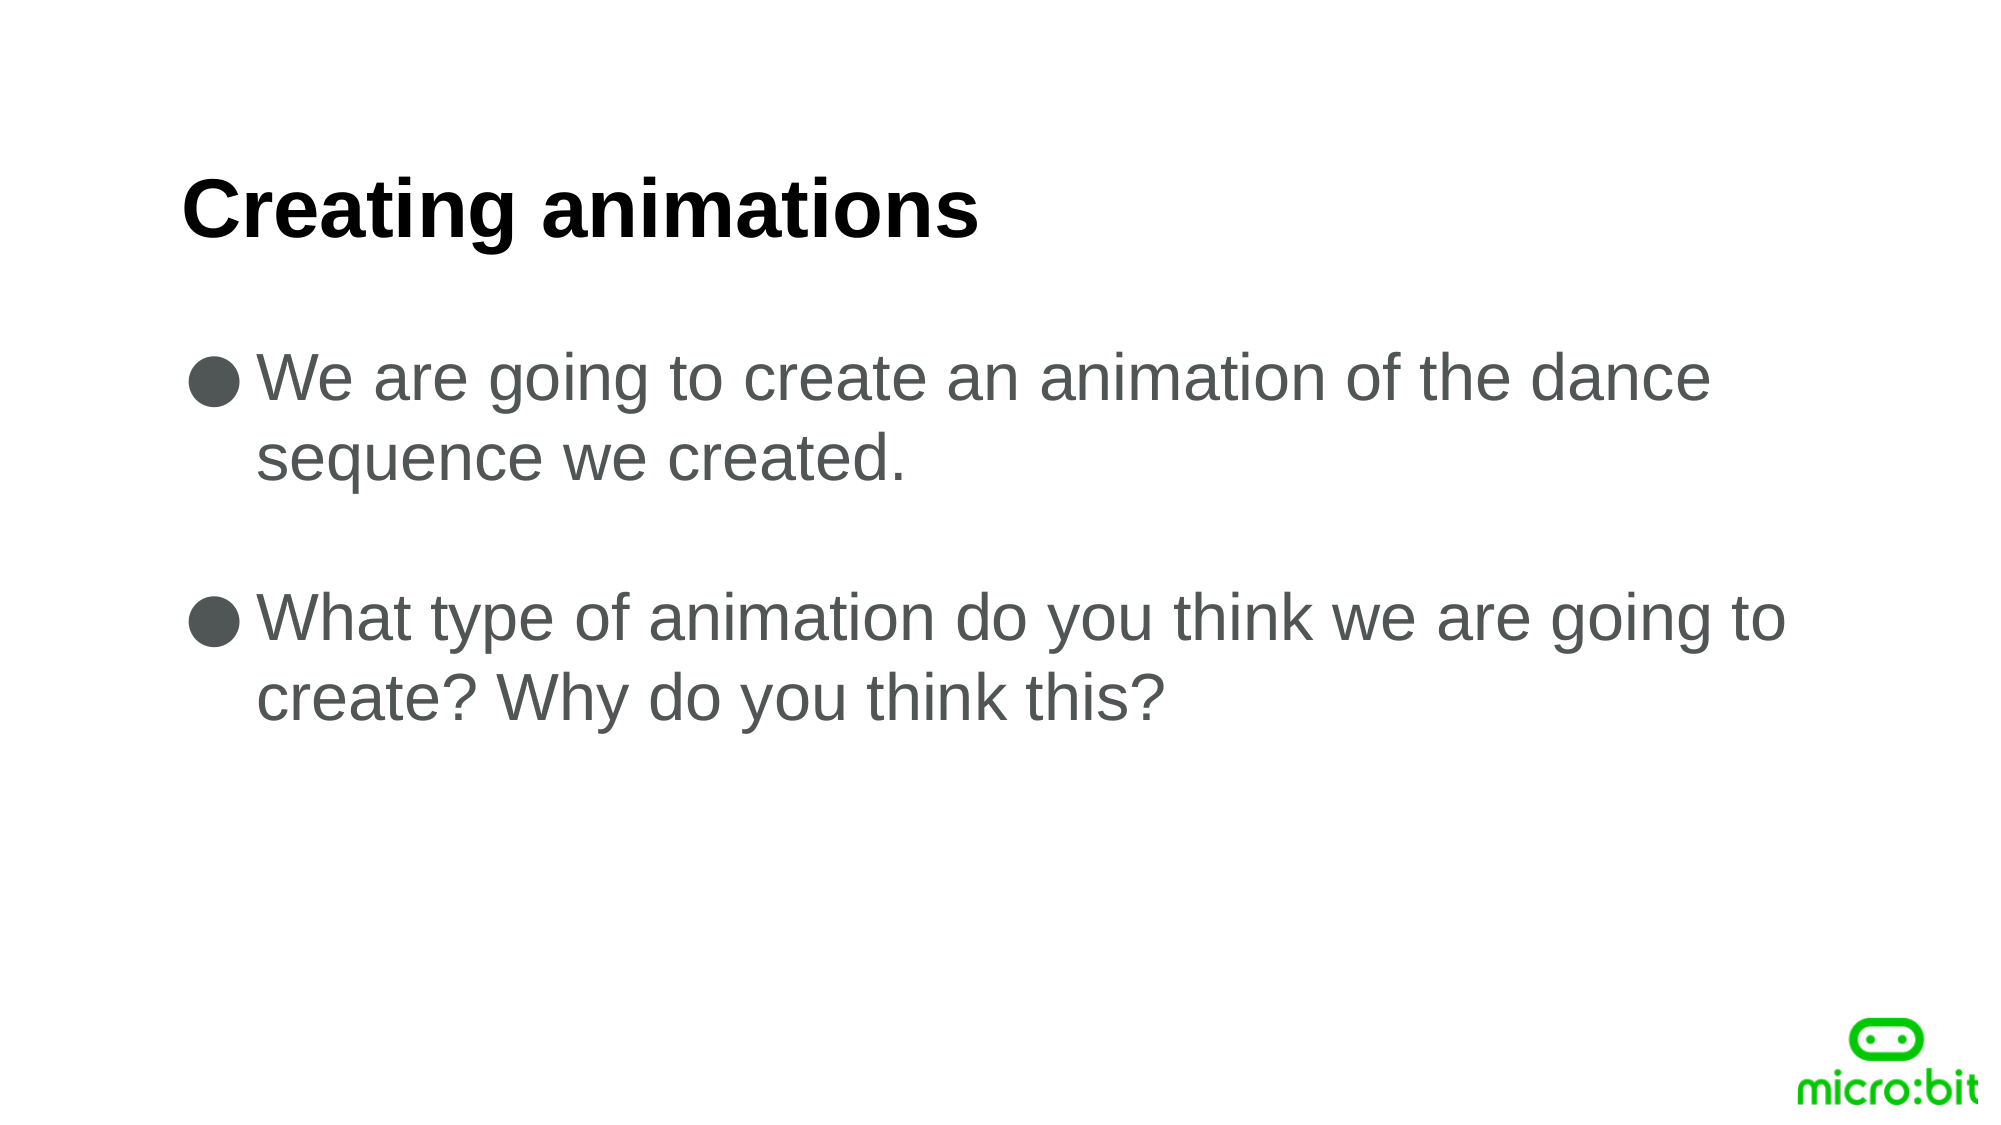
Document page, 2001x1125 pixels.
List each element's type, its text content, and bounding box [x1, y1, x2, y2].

picture [1797, 1017, 1978, 1106]
text_box Creating animations We are going to create an animation of the dance sequence we created. What type of animation do you think we are going to create? Why do you think this? [166, 60, 1918, 884]
